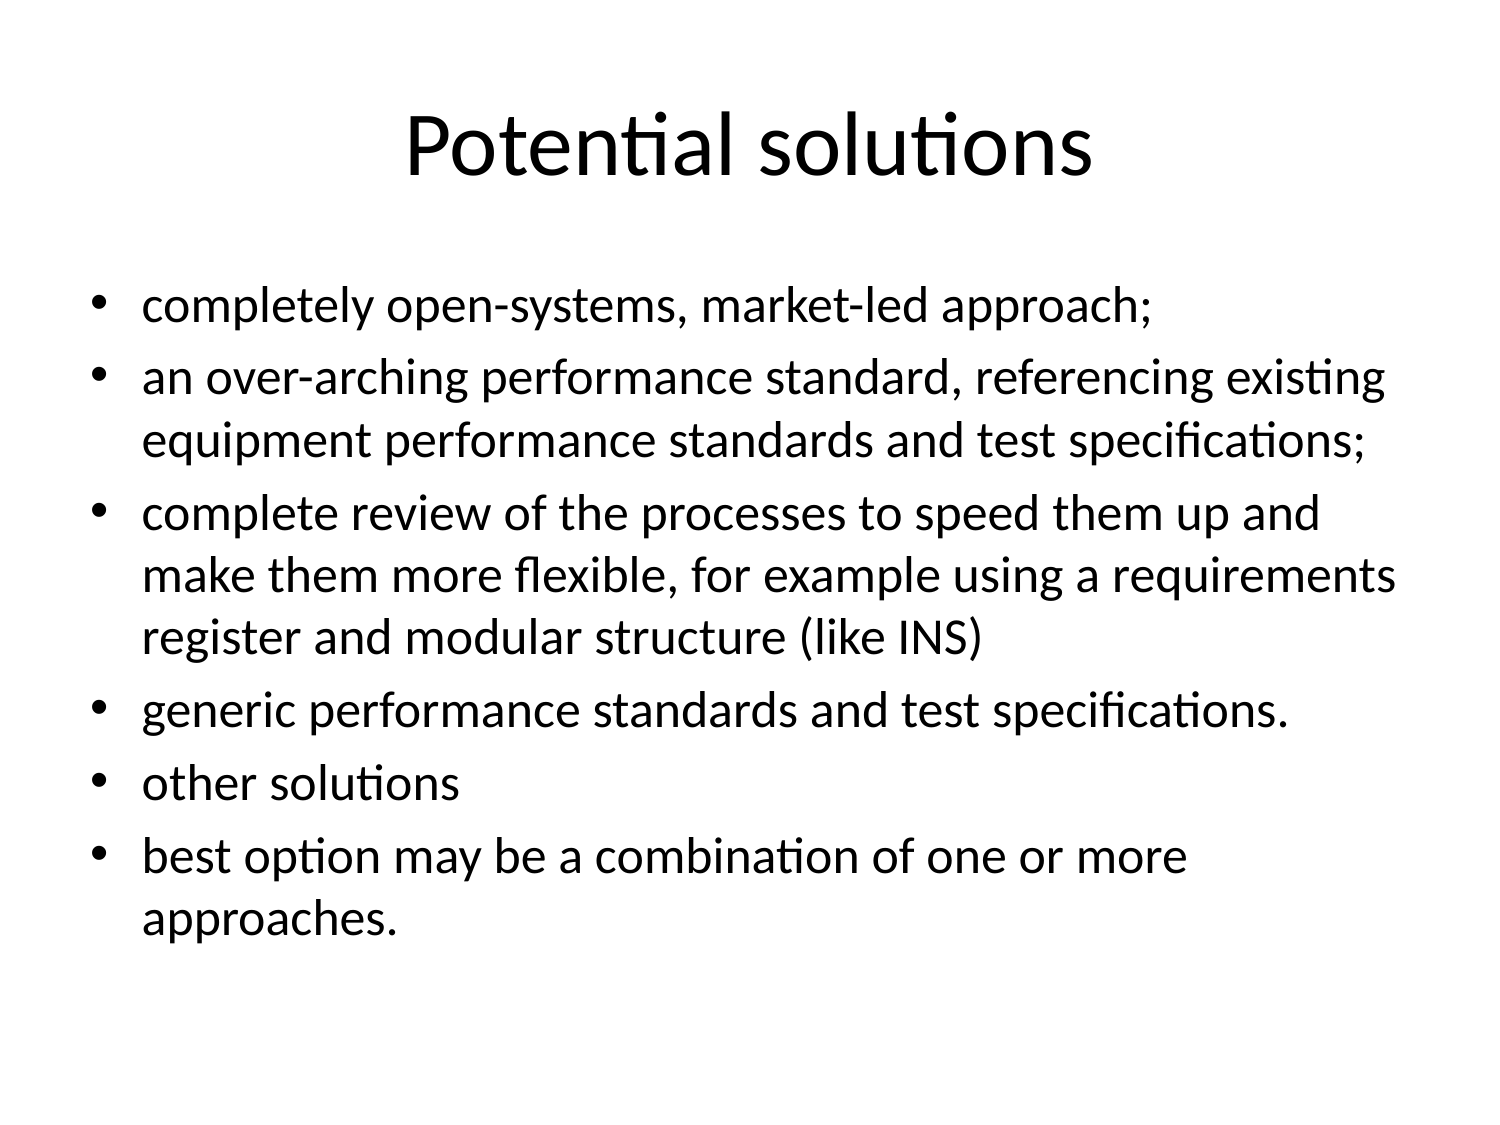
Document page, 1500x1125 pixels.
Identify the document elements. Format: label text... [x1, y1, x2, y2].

title Potential solutions [75, 45, 1425, 233]
list completely open-systems, market-led approach; an over-arching performance standard, referencing existing equipment performance standards and test specifications; complete review of the processes to speed them up and make them more flexible, for example using a requirements register and modular structure (like INS) generic performance standards and test specifications. other solutions best option may be a combination of one or more approaches. [75, 262, 1425, 1005]
